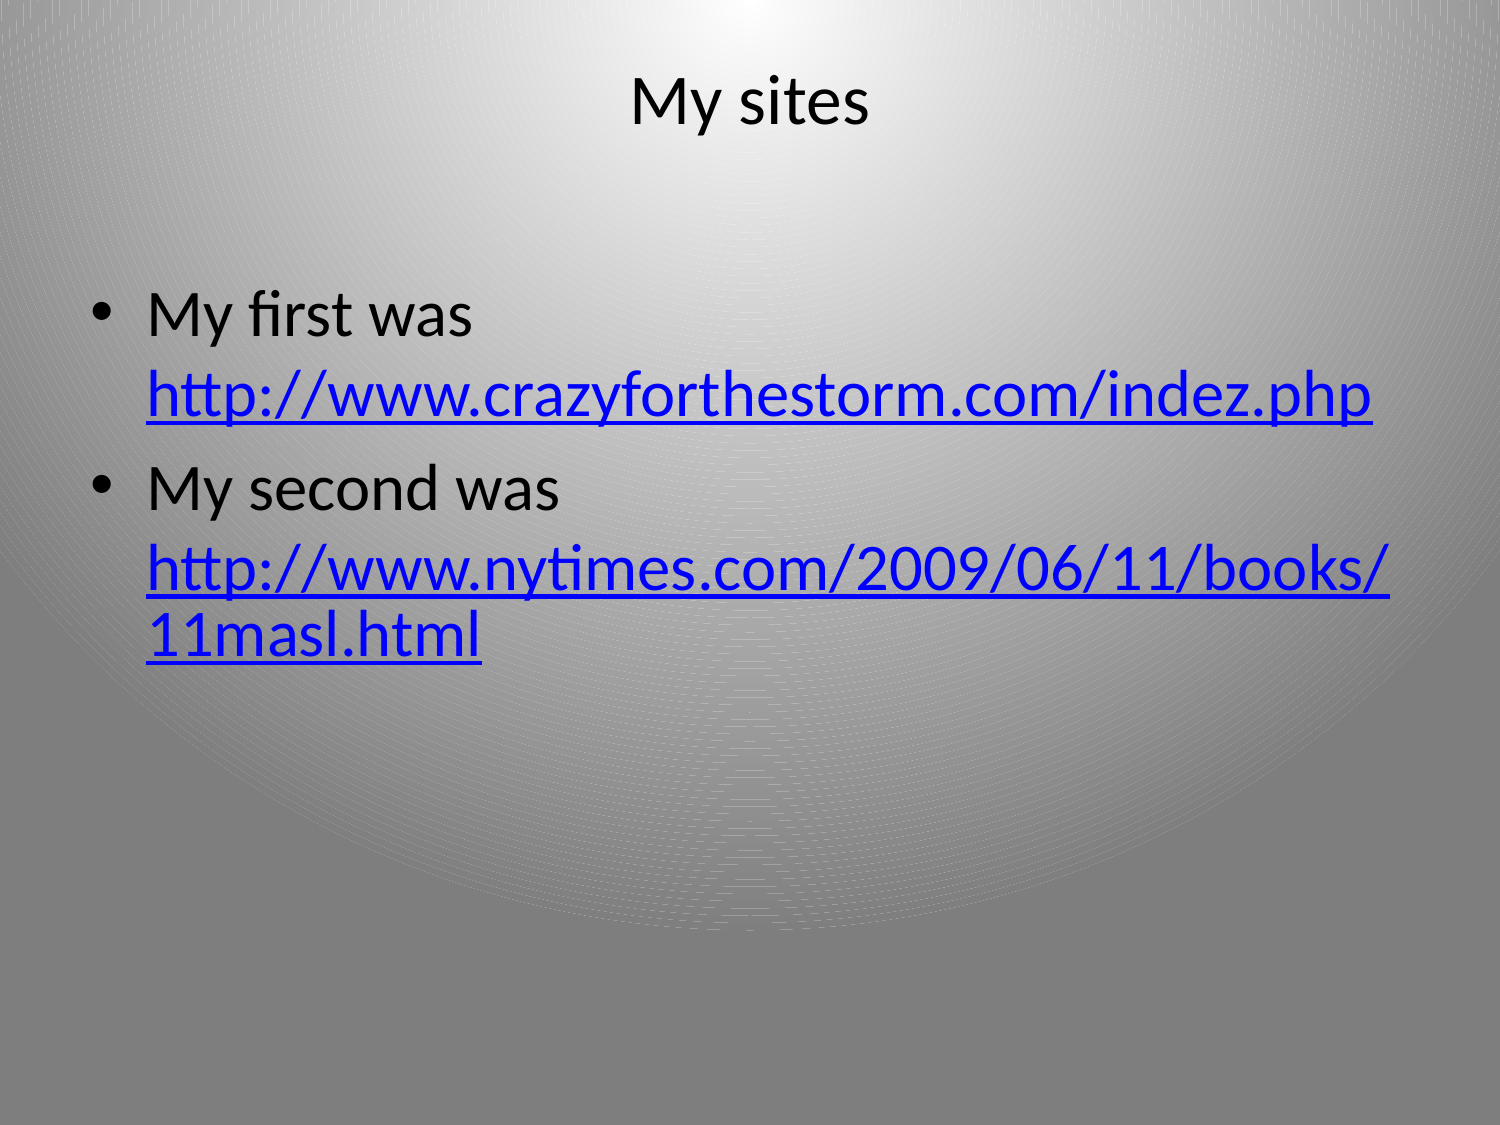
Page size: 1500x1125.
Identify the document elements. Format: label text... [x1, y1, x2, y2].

title My sites [75, 45, 1425, 233]
list My first was http://www.crazyforthestorm.com/indez.php My second was http://www.nytimes.com/2009/06/11/books/11masl.html [75, 262, 1425, 1005]
